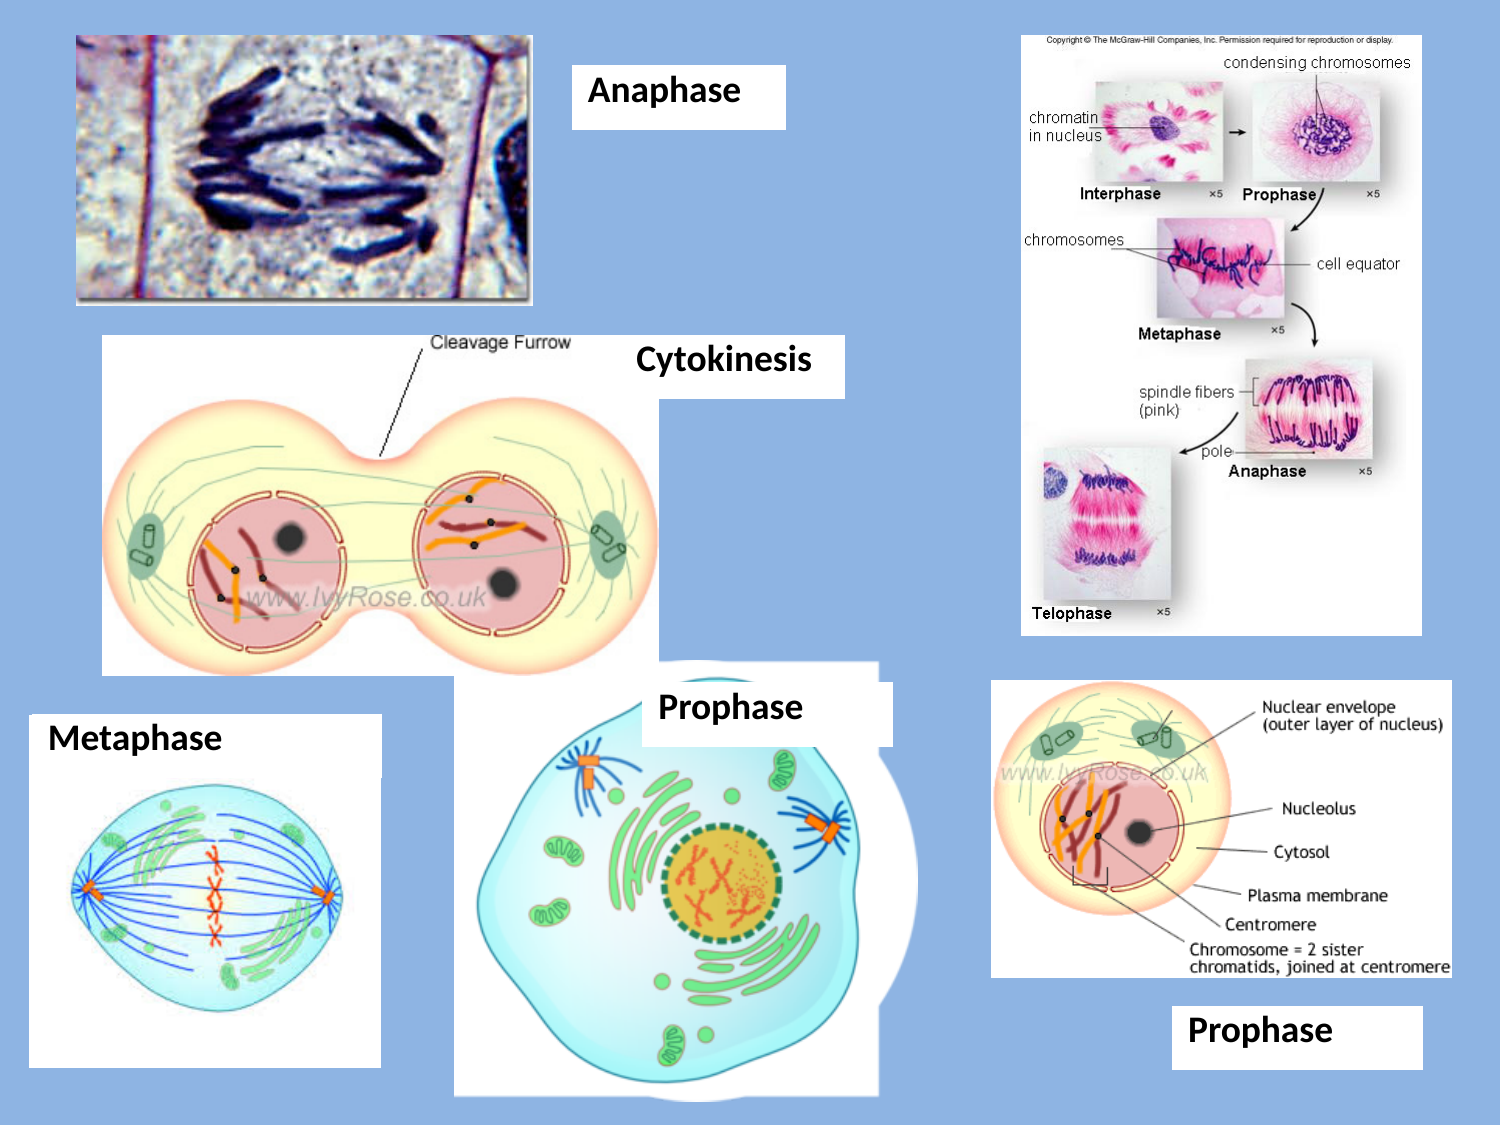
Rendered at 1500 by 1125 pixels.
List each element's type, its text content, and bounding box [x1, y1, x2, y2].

picture [102, 335, 919, 1102]
picture [991, 680, 1453, 979]
table_header Anaphase [574, 67, 785, 124]
table_header Prophase [1174, 1008, 1421, 1065]
picture [29, 715, 382, 1068]
table_header Cytokinesis [662, 337, 844, 394]
picture [76, 35, 534, 307]
picture [1021, 35, 1422, 636]
